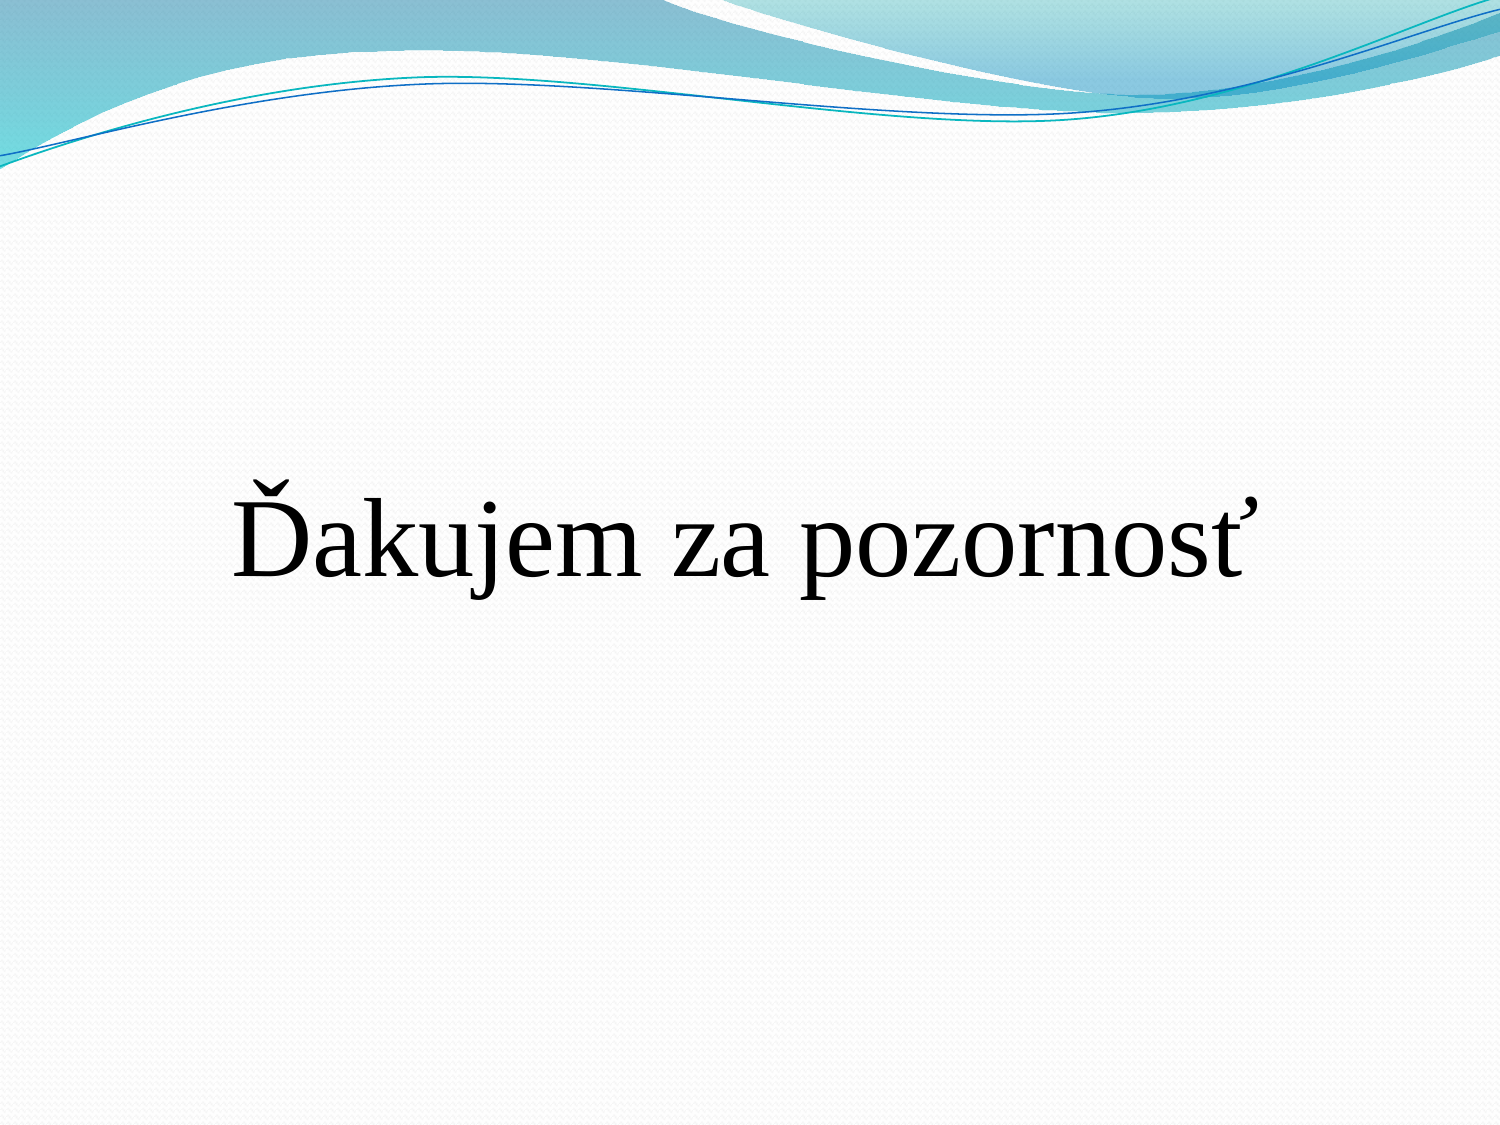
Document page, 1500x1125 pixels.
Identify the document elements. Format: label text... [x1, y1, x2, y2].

text_box Ďakujem za pozornosť [216, 456, 1276, 607]
